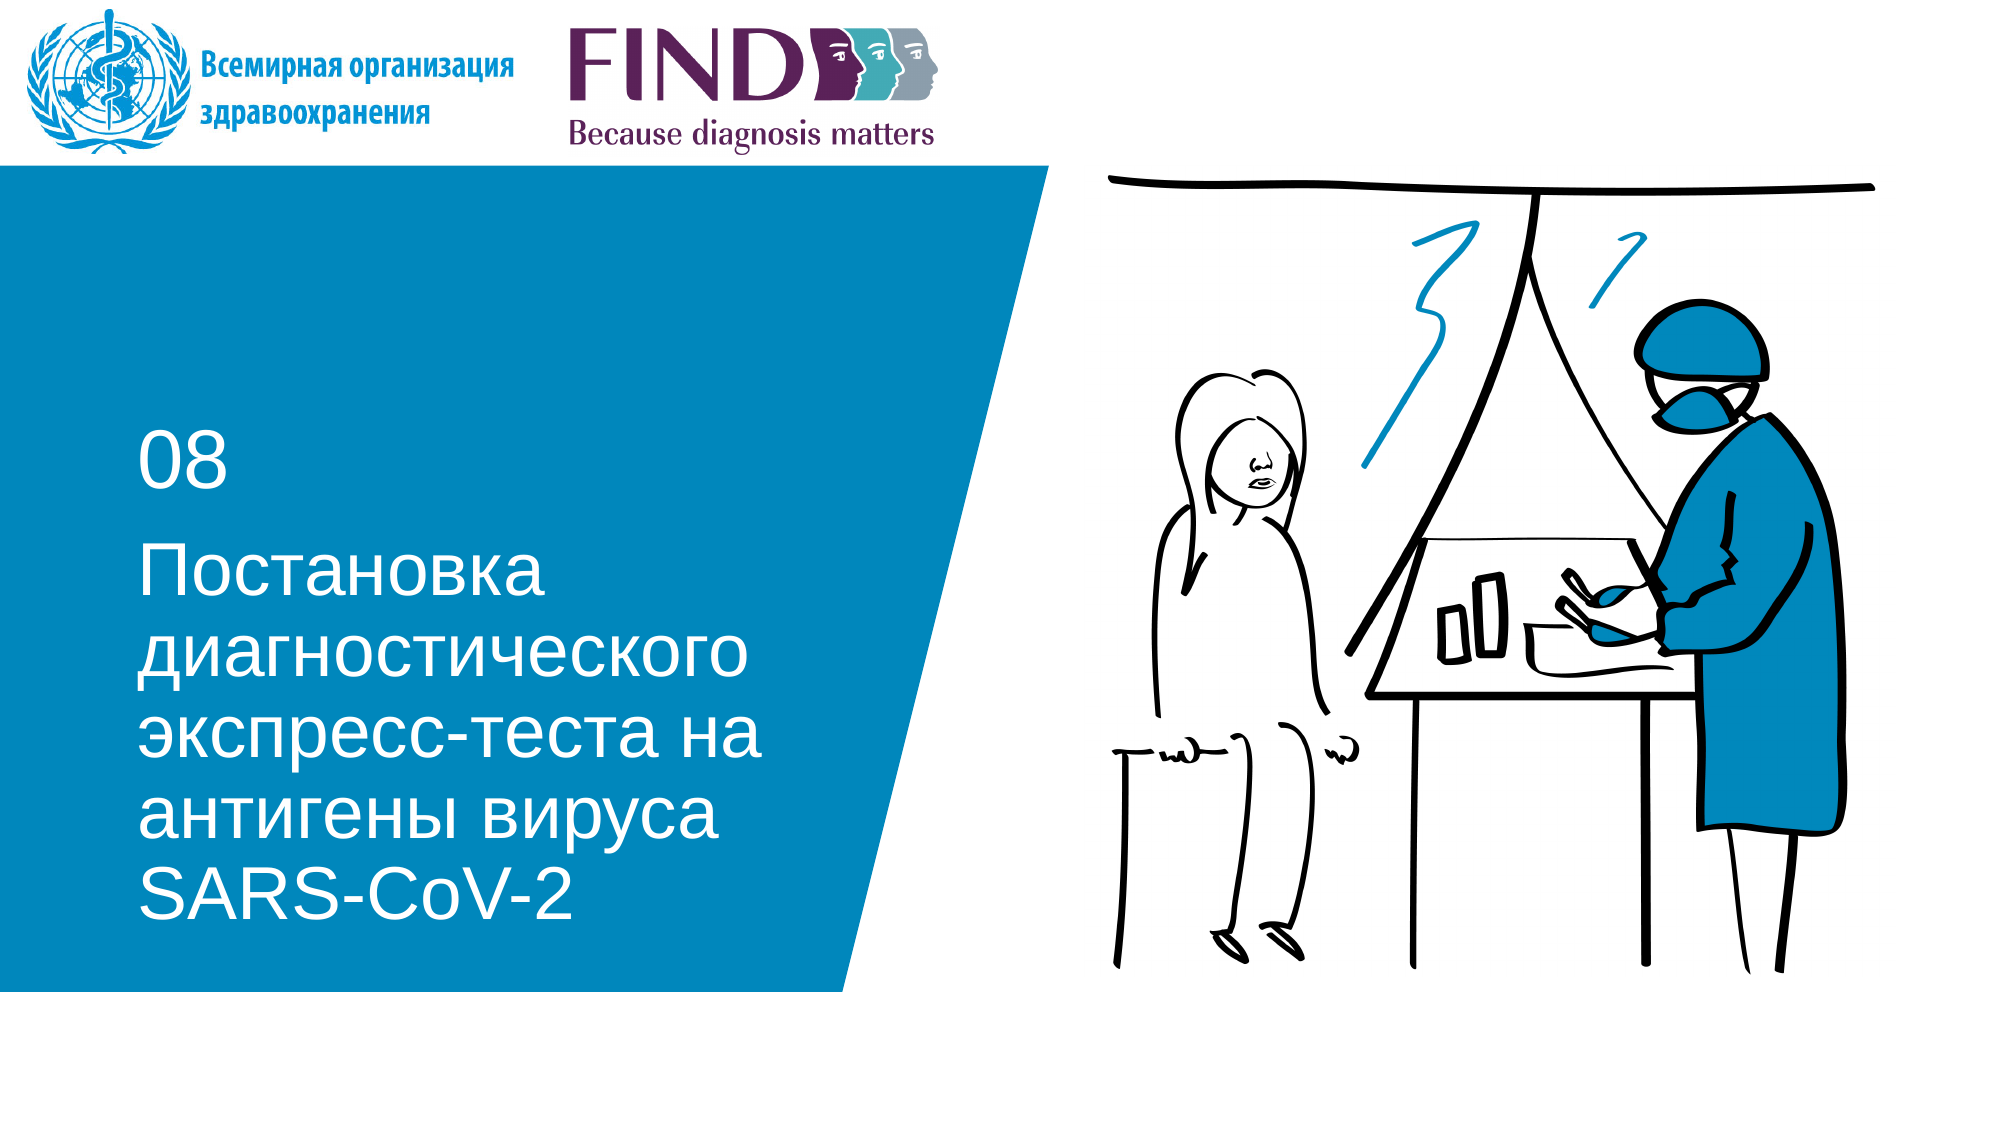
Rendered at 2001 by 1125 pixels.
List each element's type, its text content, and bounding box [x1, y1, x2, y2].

picture [136, 53, 152, 76]
picture [73, 97, 147, 132]
picture [143, 41, 163, 76]
picture [80, 42, 87, 52]
picture [130, 80, 141, 98]
picture [55, 80, 65, 91]
picture [72, 23, 105, 43]
picture [128, 58, 141, 76]
picture [66, 80, 74, 91]
picture [78, 80, 91, 99]
picture [98, 38, 105, 44]
picture [113, 36, 124, 53]
picture [110, 61, 119, 66]
title 08 [137, 23, 891, 507]
picture [27, 9, 515, 154]
picture [568, 26, 940, 157]
picture [78, 46, 108, 76]
picture [55, 41, 75, 76]
picture [89, 82, 99, 91]
picture [97, 63, 109, 98]
picture [27, 78, 31, 88]
subtitle Постановка диагностического экспресс-теста на антигены вируса SARS-CoV-2 [137, 531, 793, 955]
picture [66, 49, 84, 76]
picture [1084, 165, 1896, 977]
picture [59, 97, 75, 115]
picture [97, 145, 121, 154]
